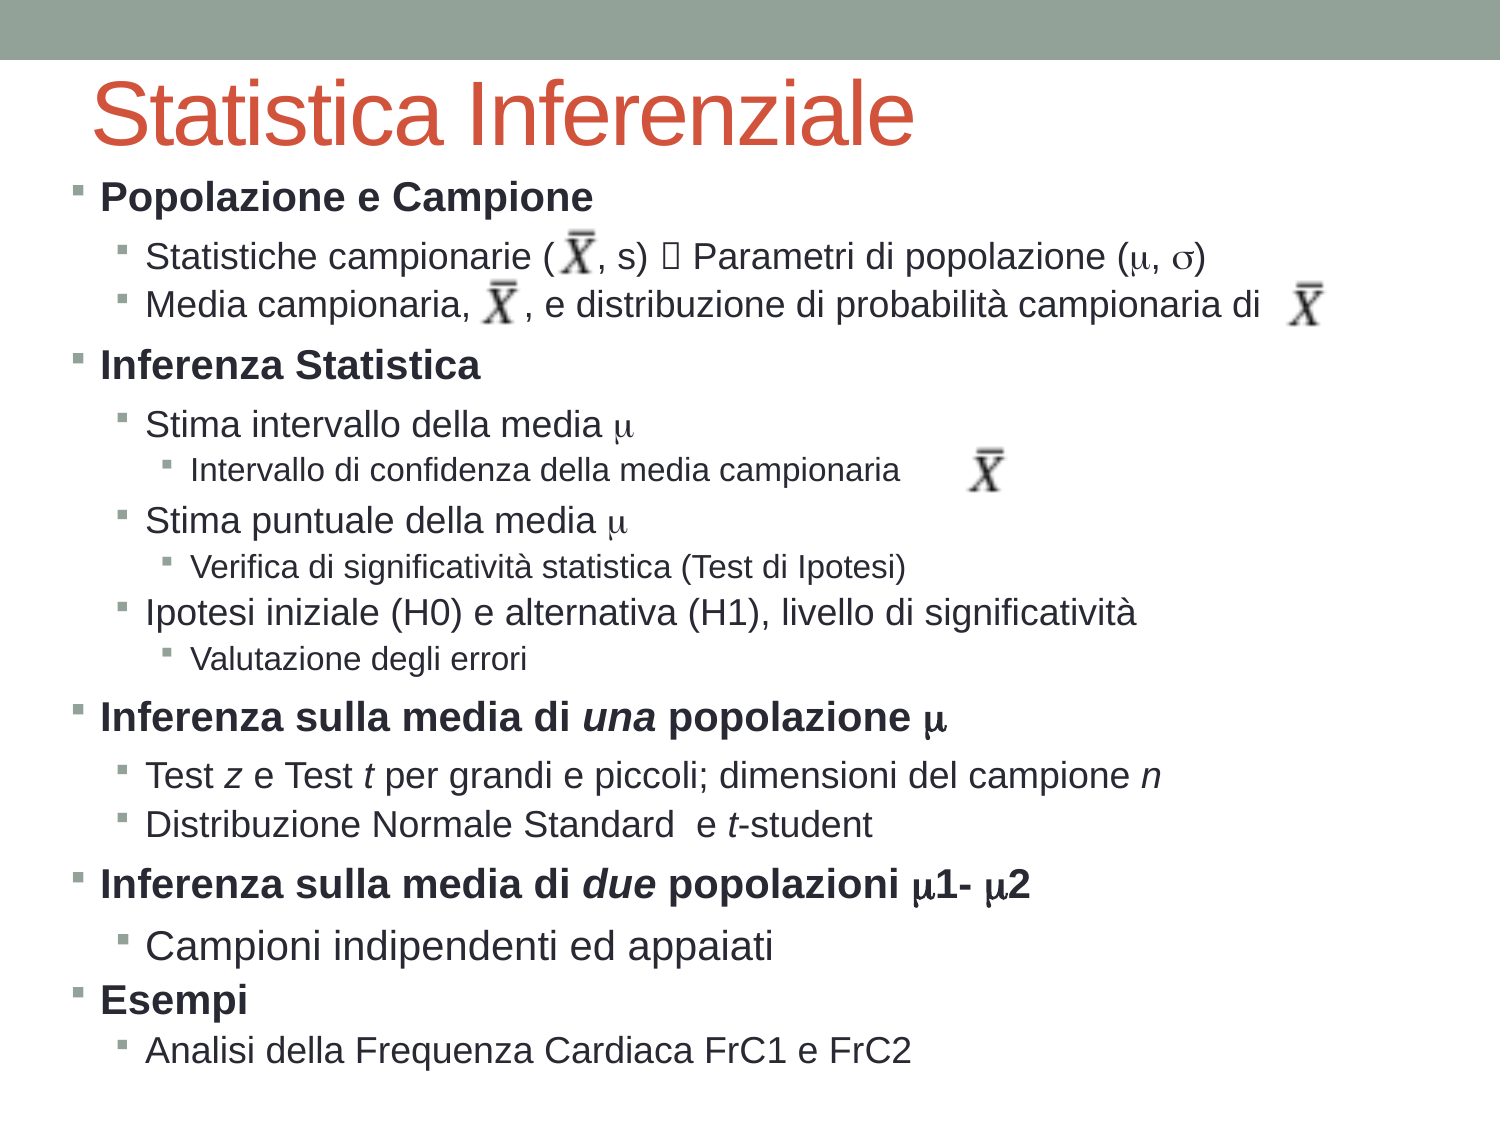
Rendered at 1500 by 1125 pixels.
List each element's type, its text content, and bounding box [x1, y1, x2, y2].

title Statistica Inferenziale [75, 27, 1425, 162]
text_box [1280, 276, 1331, 331]
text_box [475, 273, 525, 328]
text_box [552, 223, 603, 278]
list Popolazione e Campione Statistiche campionarie ( , s)  Parametri di popolazione (m, s) Media campionaria, , e distribuzione di probabilità campionaria di Inferenza Statistica Stima intervallo della media m Intervallo di confidenza della media campionaria Stima puntuale della media m Verifica di significatività statistica (Test di Ipotesi) Ipotesi iniziale (H0) e alternativa (H1), livello di significatività Valutazione degli errori Inferenza sulla media di una popolazione m Test z e Test t per grandi e piccoli; dimensioni del campione n Distribuzione Normale Standard e t-student Inferenza sulla media di due popolazioni m1- m2 Campioni indipendenti ed appaiati Esempi Analisi della Frequenza Cardiaca FrC1 e FrC2 [55, 162, 1459, 1105]
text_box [961, 442, 1012, 497]
